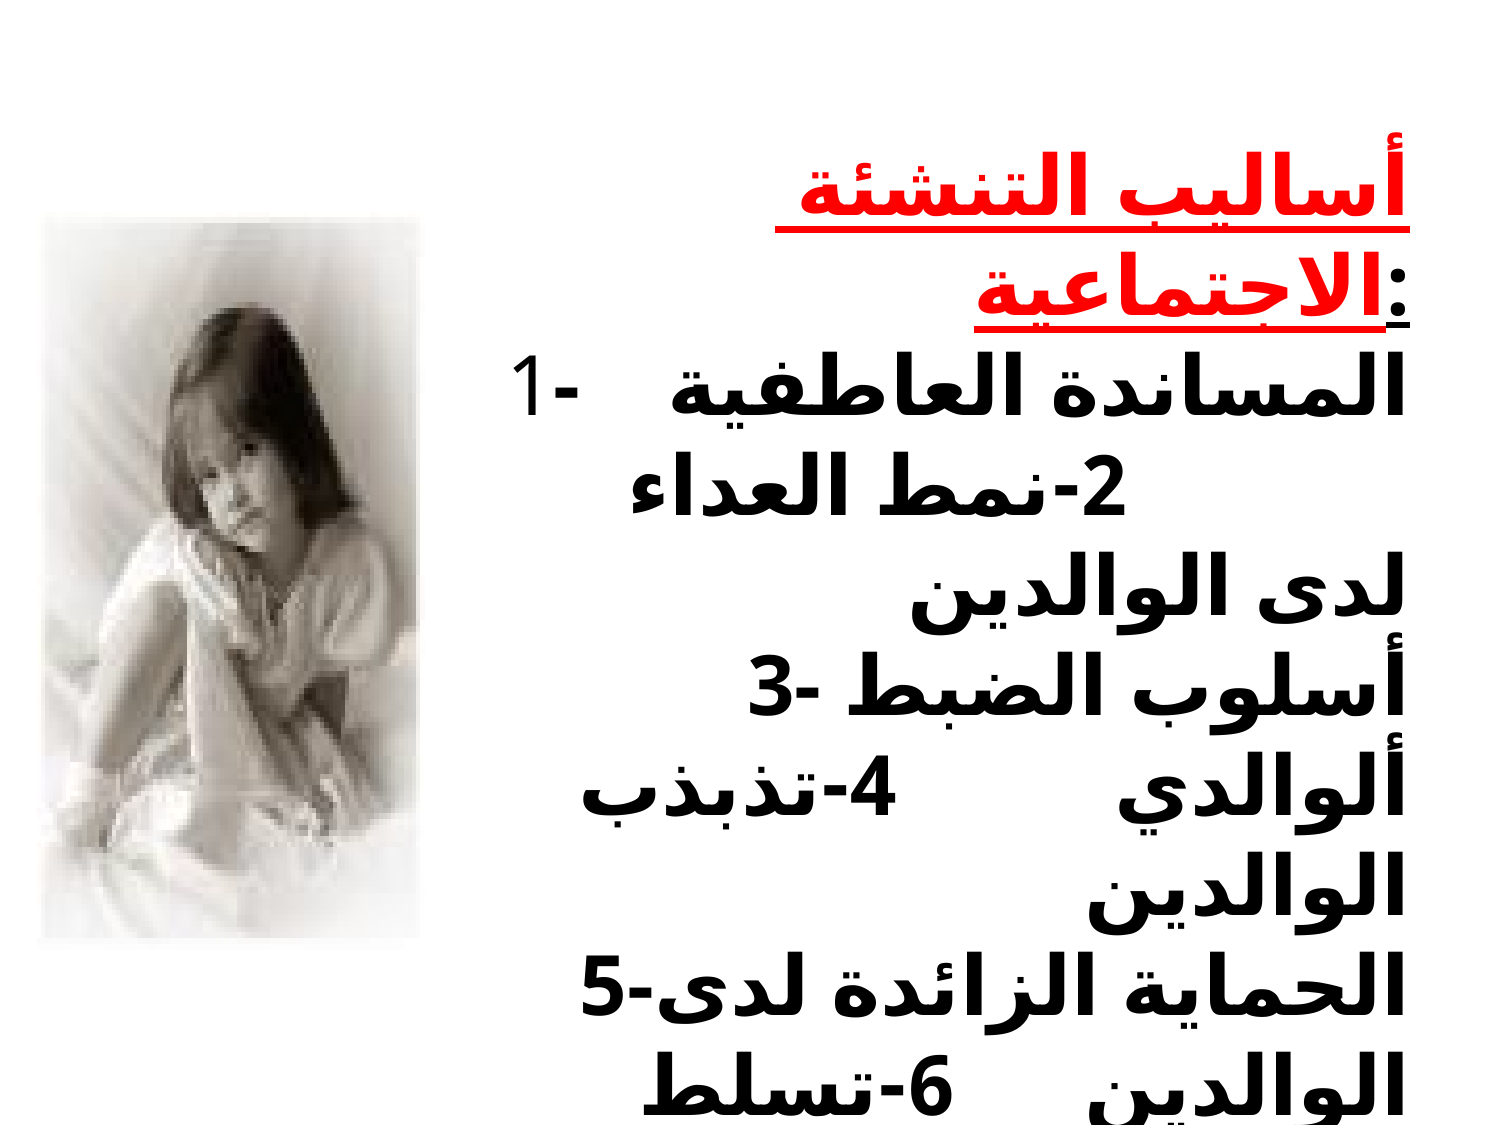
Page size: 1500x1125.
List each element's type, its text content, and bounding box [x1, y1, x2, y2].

text_box أساليب التنشئة الاجتماعية: 1-المساندة العاطفية 2-نمط العداء لدى الوالدين 3- أسلوب الضبط ألوالدي 4-تذبذب الوالدين 5-الحماية الزائدة لدى الوالدين 6-تسلط ألوالدي 7-روح التسامح لدى الوالدين 8- إهمال الوالدين [487, 124, 1425, 1125]
picture [37, 212, 425, 951]
